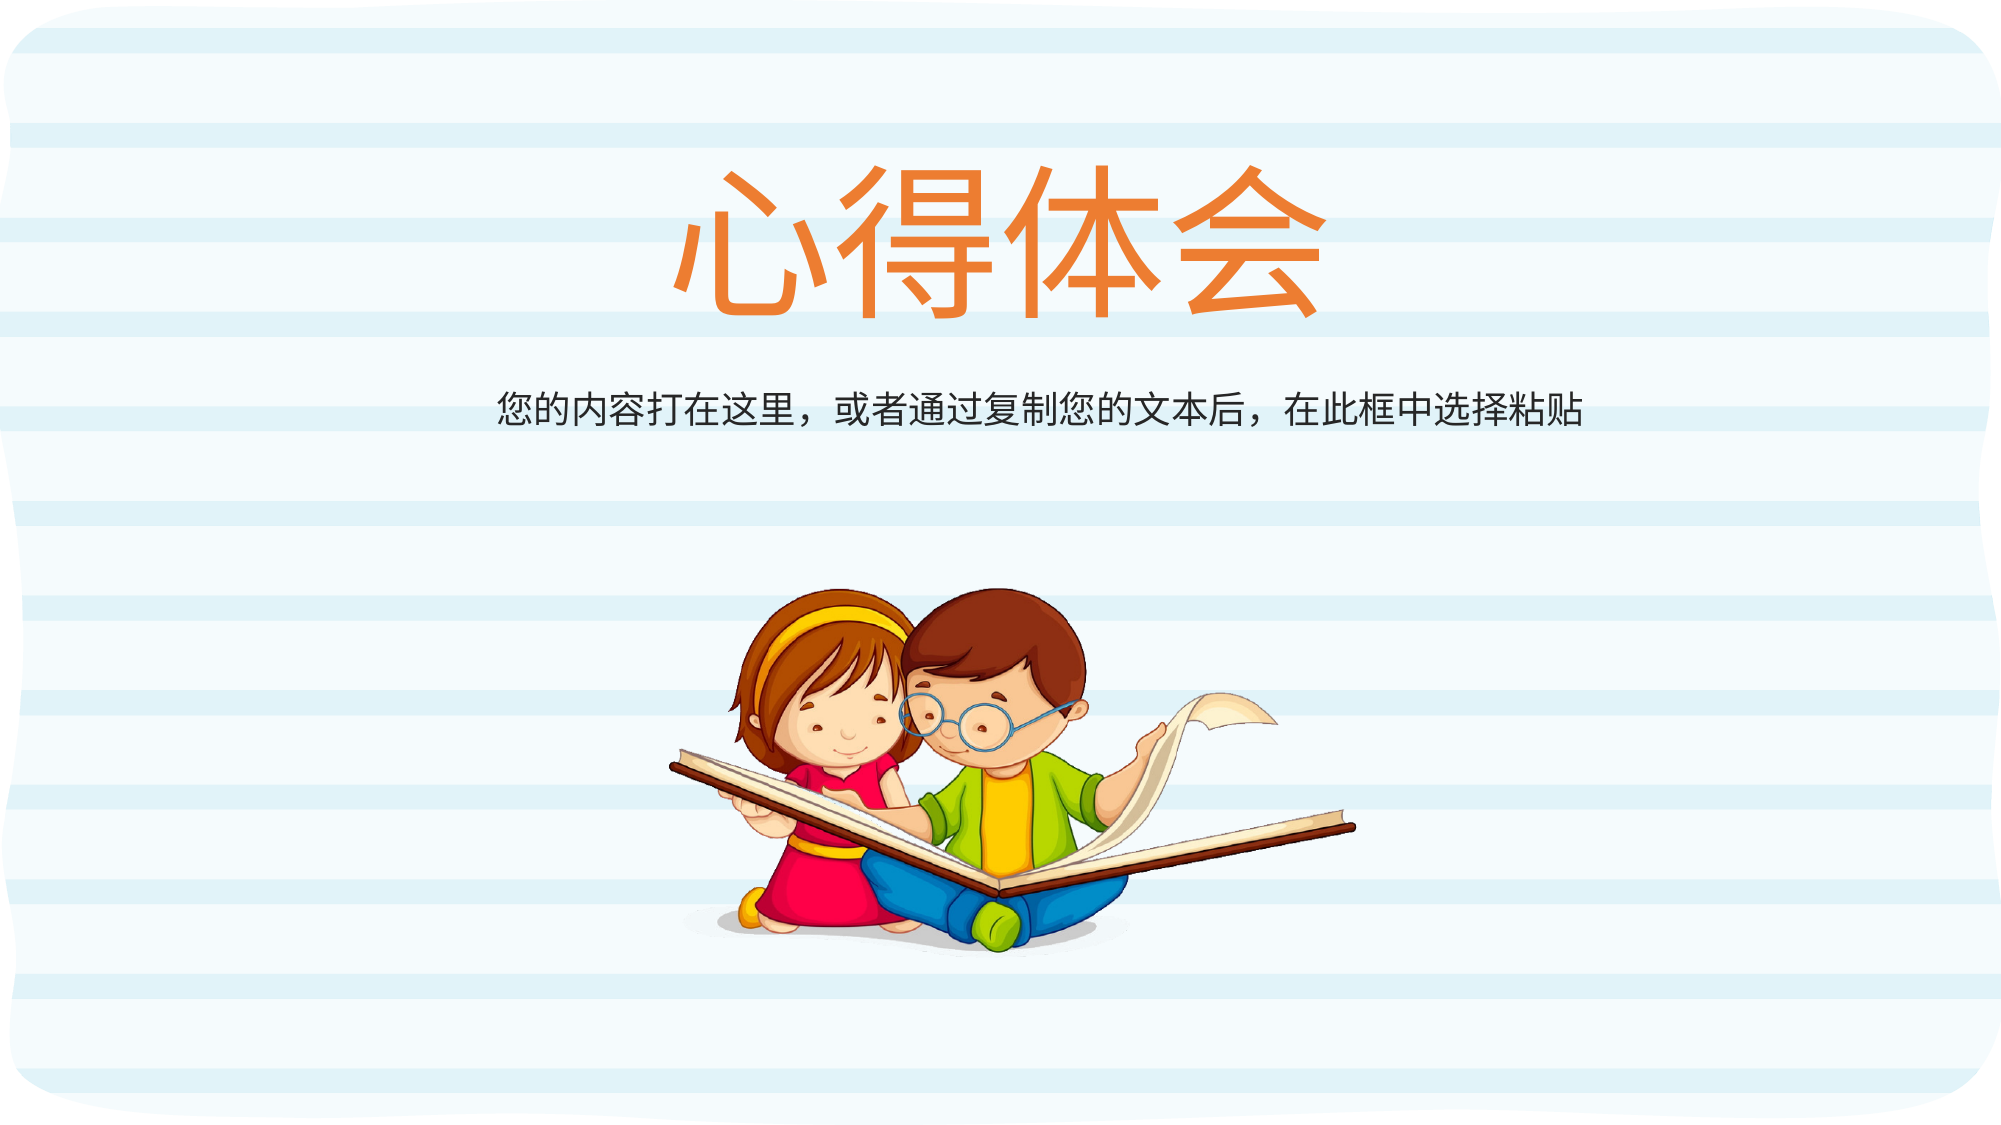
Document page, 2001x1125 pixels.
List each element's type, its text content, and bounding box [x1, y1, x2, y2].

picture [633, 522, 1367, 1012]
text_box 心得体会 [400, 131, 1600, 346]
text_box 您的内容打在这里，或者通过复制您的文本后，在此框中选择粘贴 [352, 356, 1729, 439]
